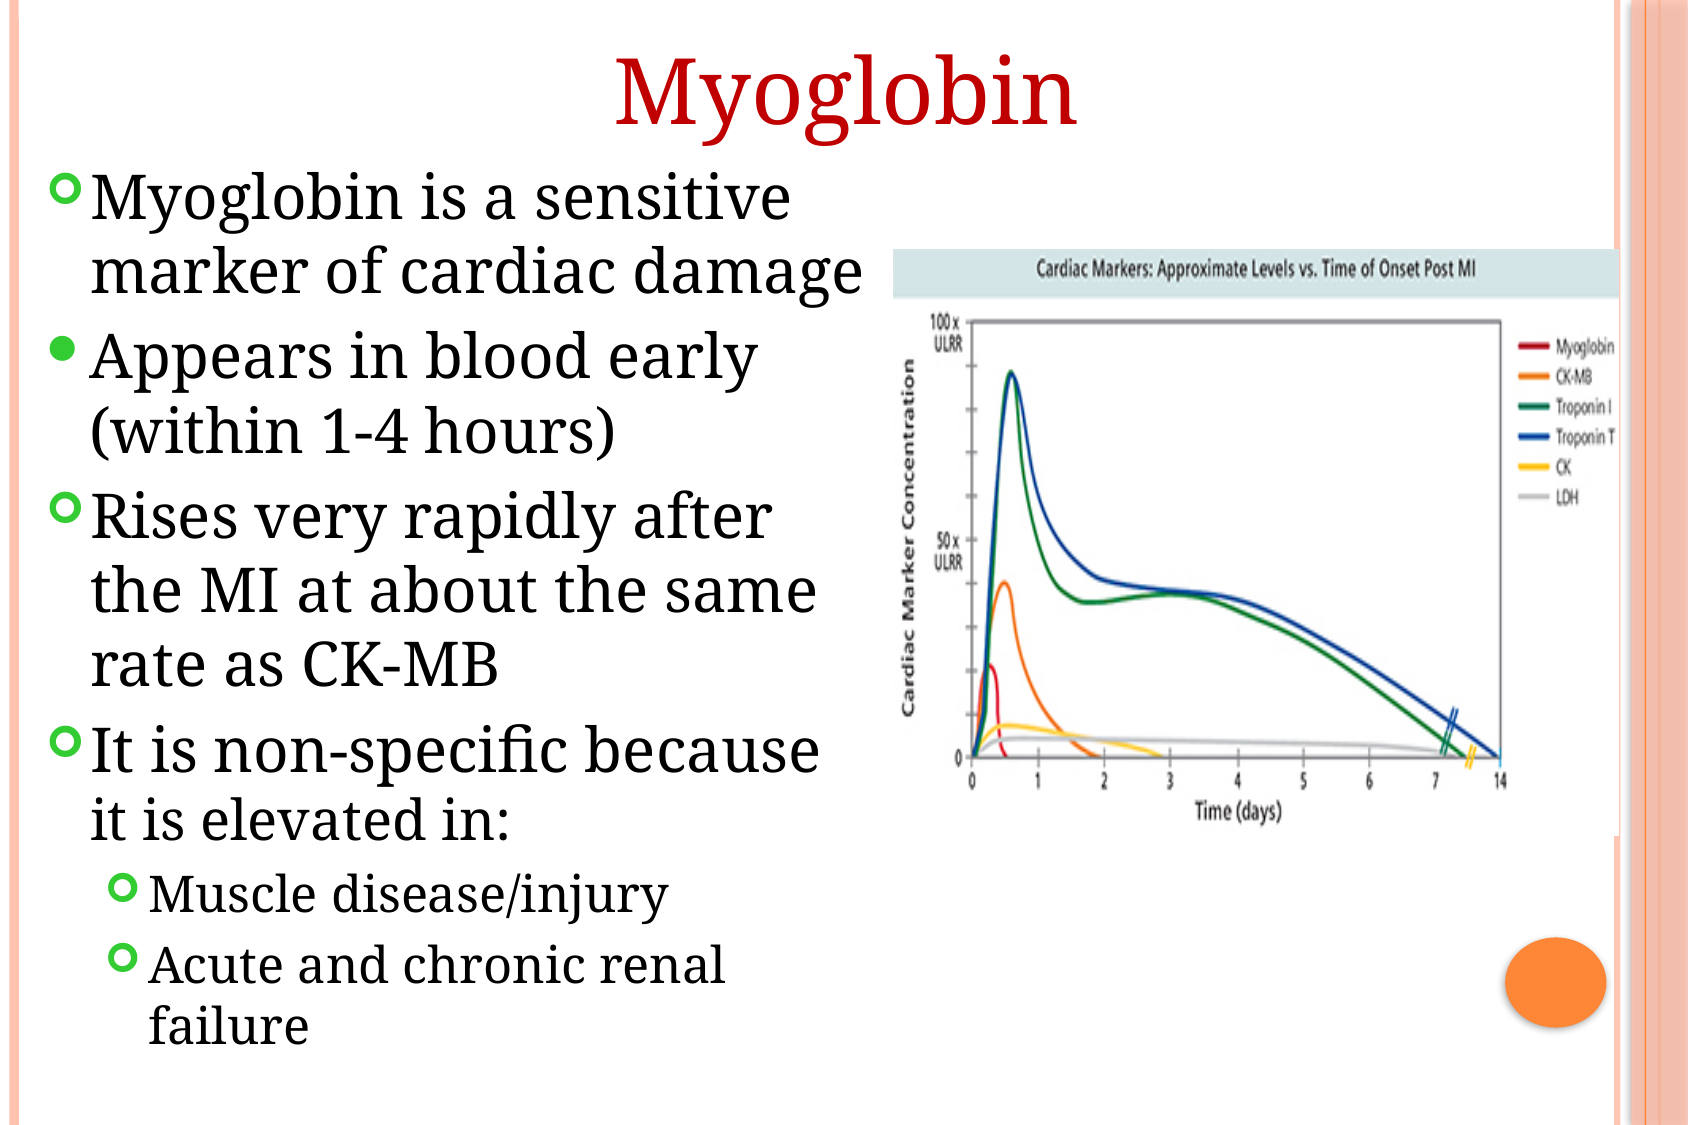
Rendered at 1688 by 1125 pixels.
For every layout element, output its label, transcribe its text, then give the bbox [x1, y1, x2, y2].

picture [893, 249, 1620, 837]
text_box Myoglobin [156, 24, 1538, 150]
list Myoglobin is a sensitive marker of cardiac damage Appears in blood early (within 1-4 hours) Rises very rapidly after the MI at about the same rate as CK-MB It is non-specific because it is elevated in: Muscle disease/injury Acute and chronic renal failure [31, 149, 882, 1100]
